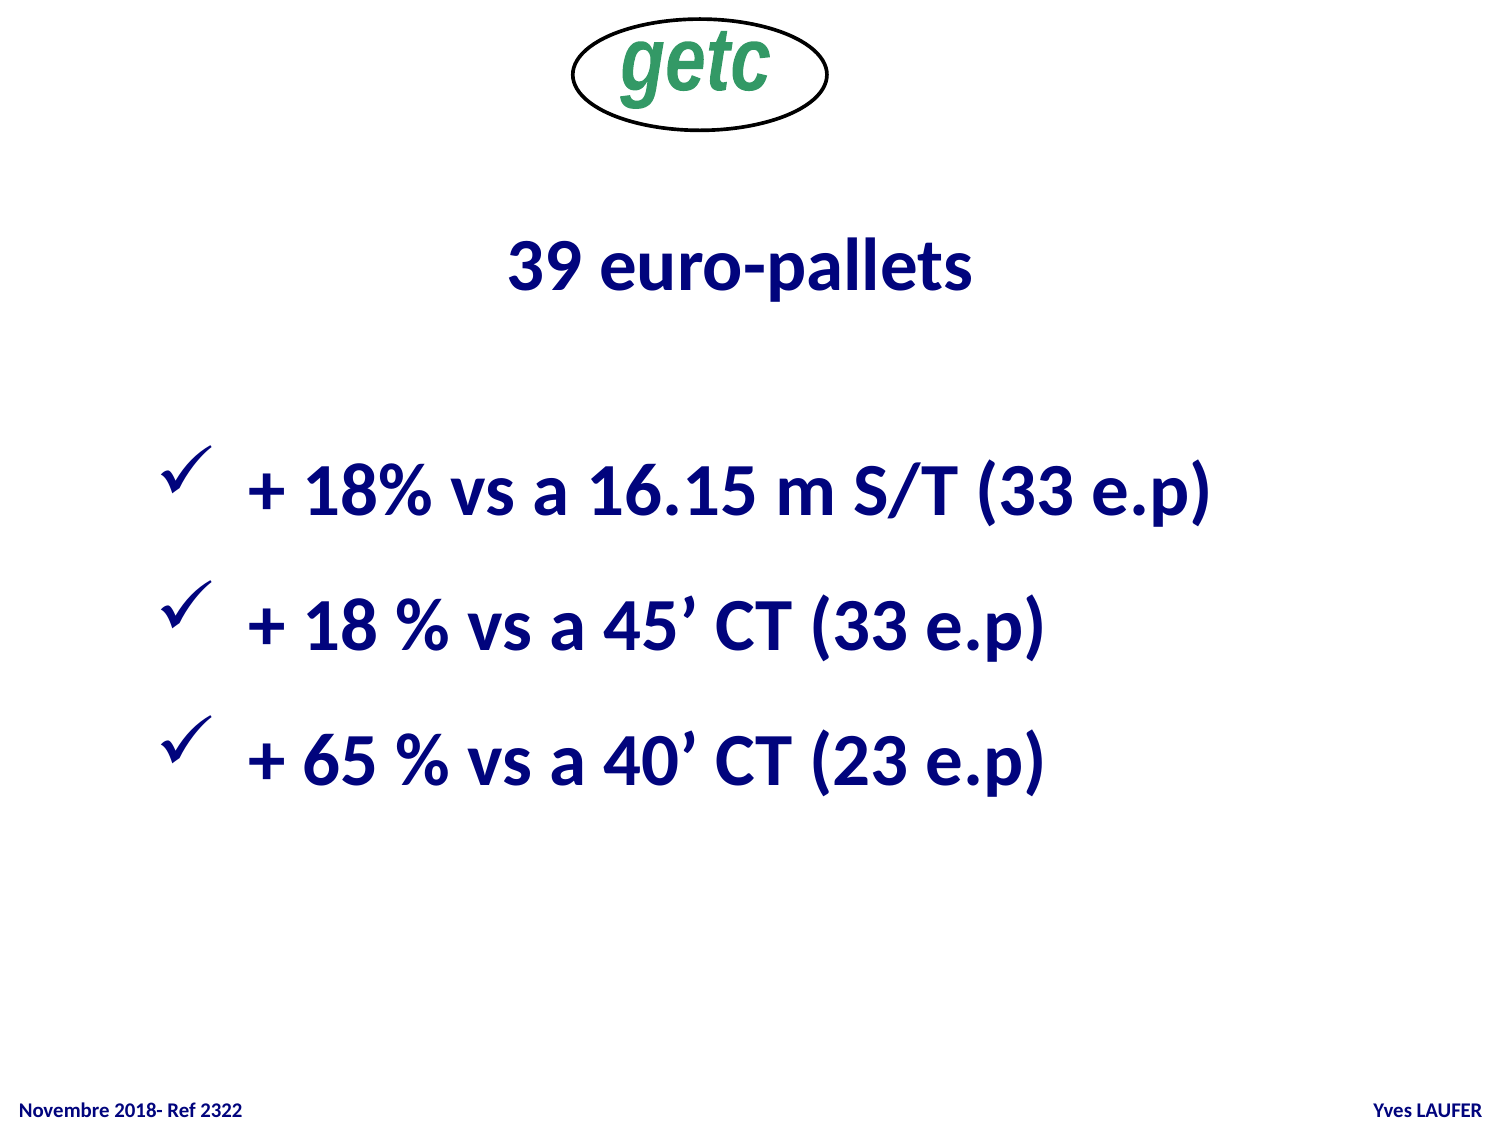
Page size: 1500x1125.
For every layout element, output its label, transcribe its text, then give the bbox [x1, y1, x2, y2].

list 39 euro-pallets + 18% vs a 16.15 m S/T (33 e.p) + 18 % vs a 45’ CT (33 e.p) + 65 % vs a 40’ CT (23 e.p) [64, 208, 1415, 951]
text_box [572, 19, 827, 131]
footer Novembre 2018- Ref 2322 Yves LAUFER [3, 1062, 1500, 1125]
